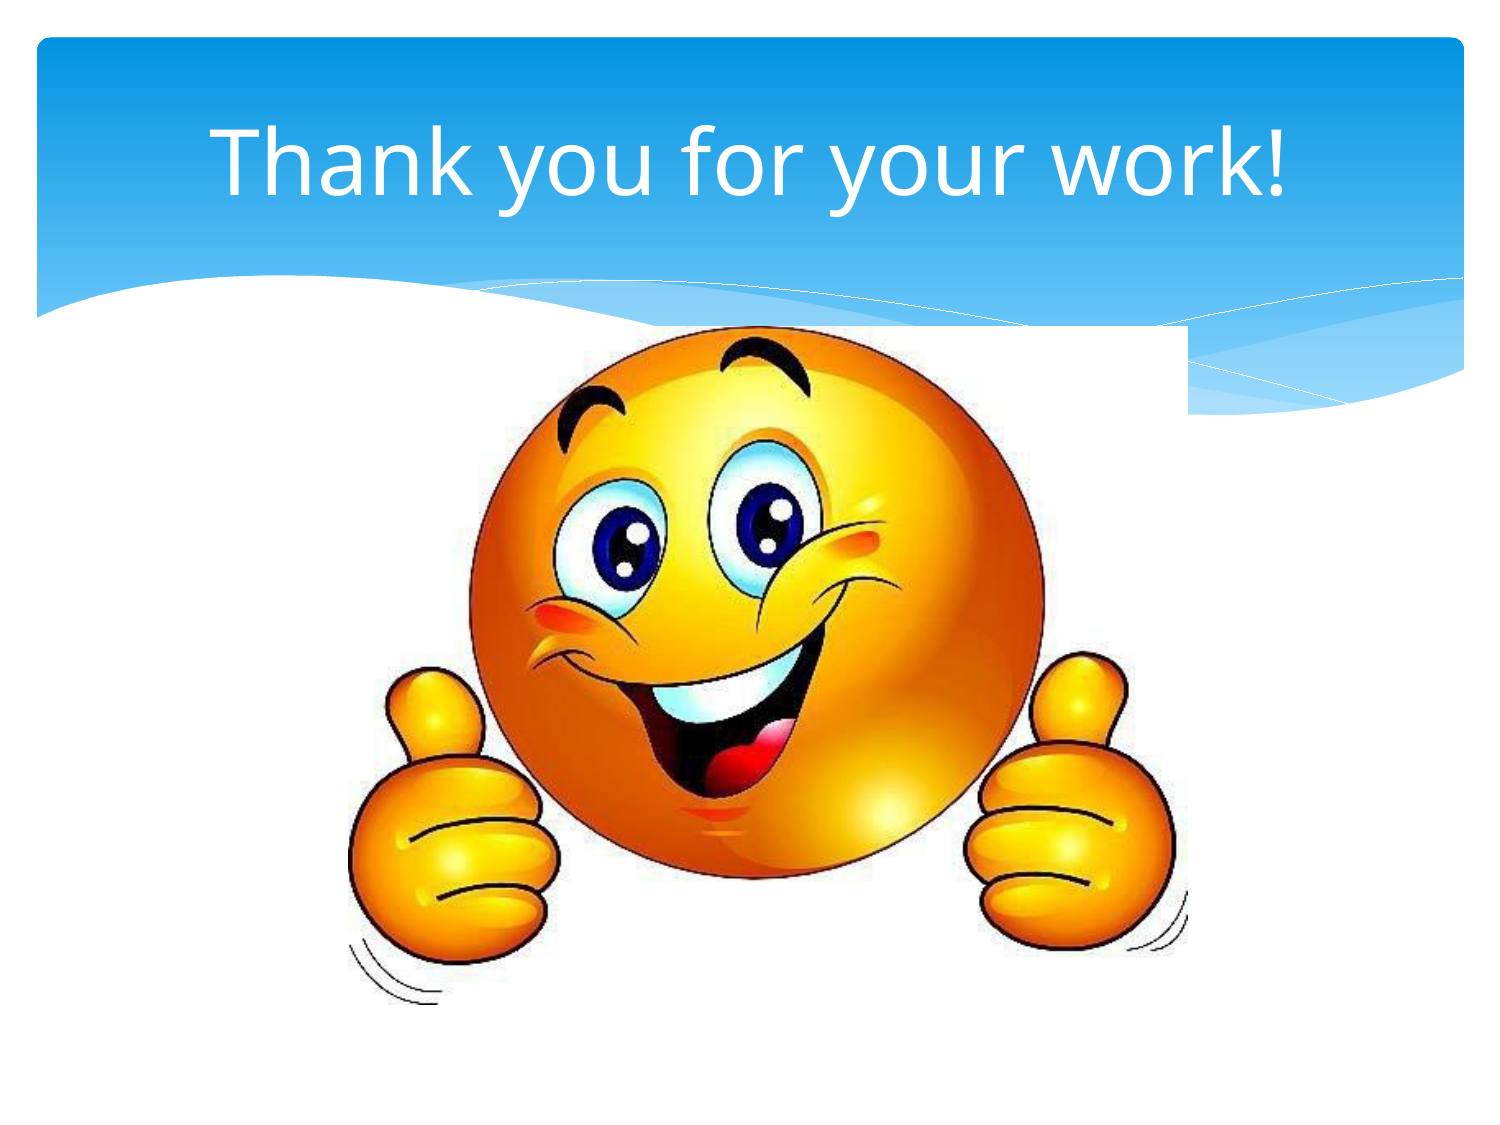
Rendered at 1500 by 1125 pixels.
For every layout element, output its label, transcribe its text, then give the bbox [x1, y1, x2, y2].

title Thank you for your work! [75, 55, 1425, 261]
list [348, 326, 1188, 1006]
